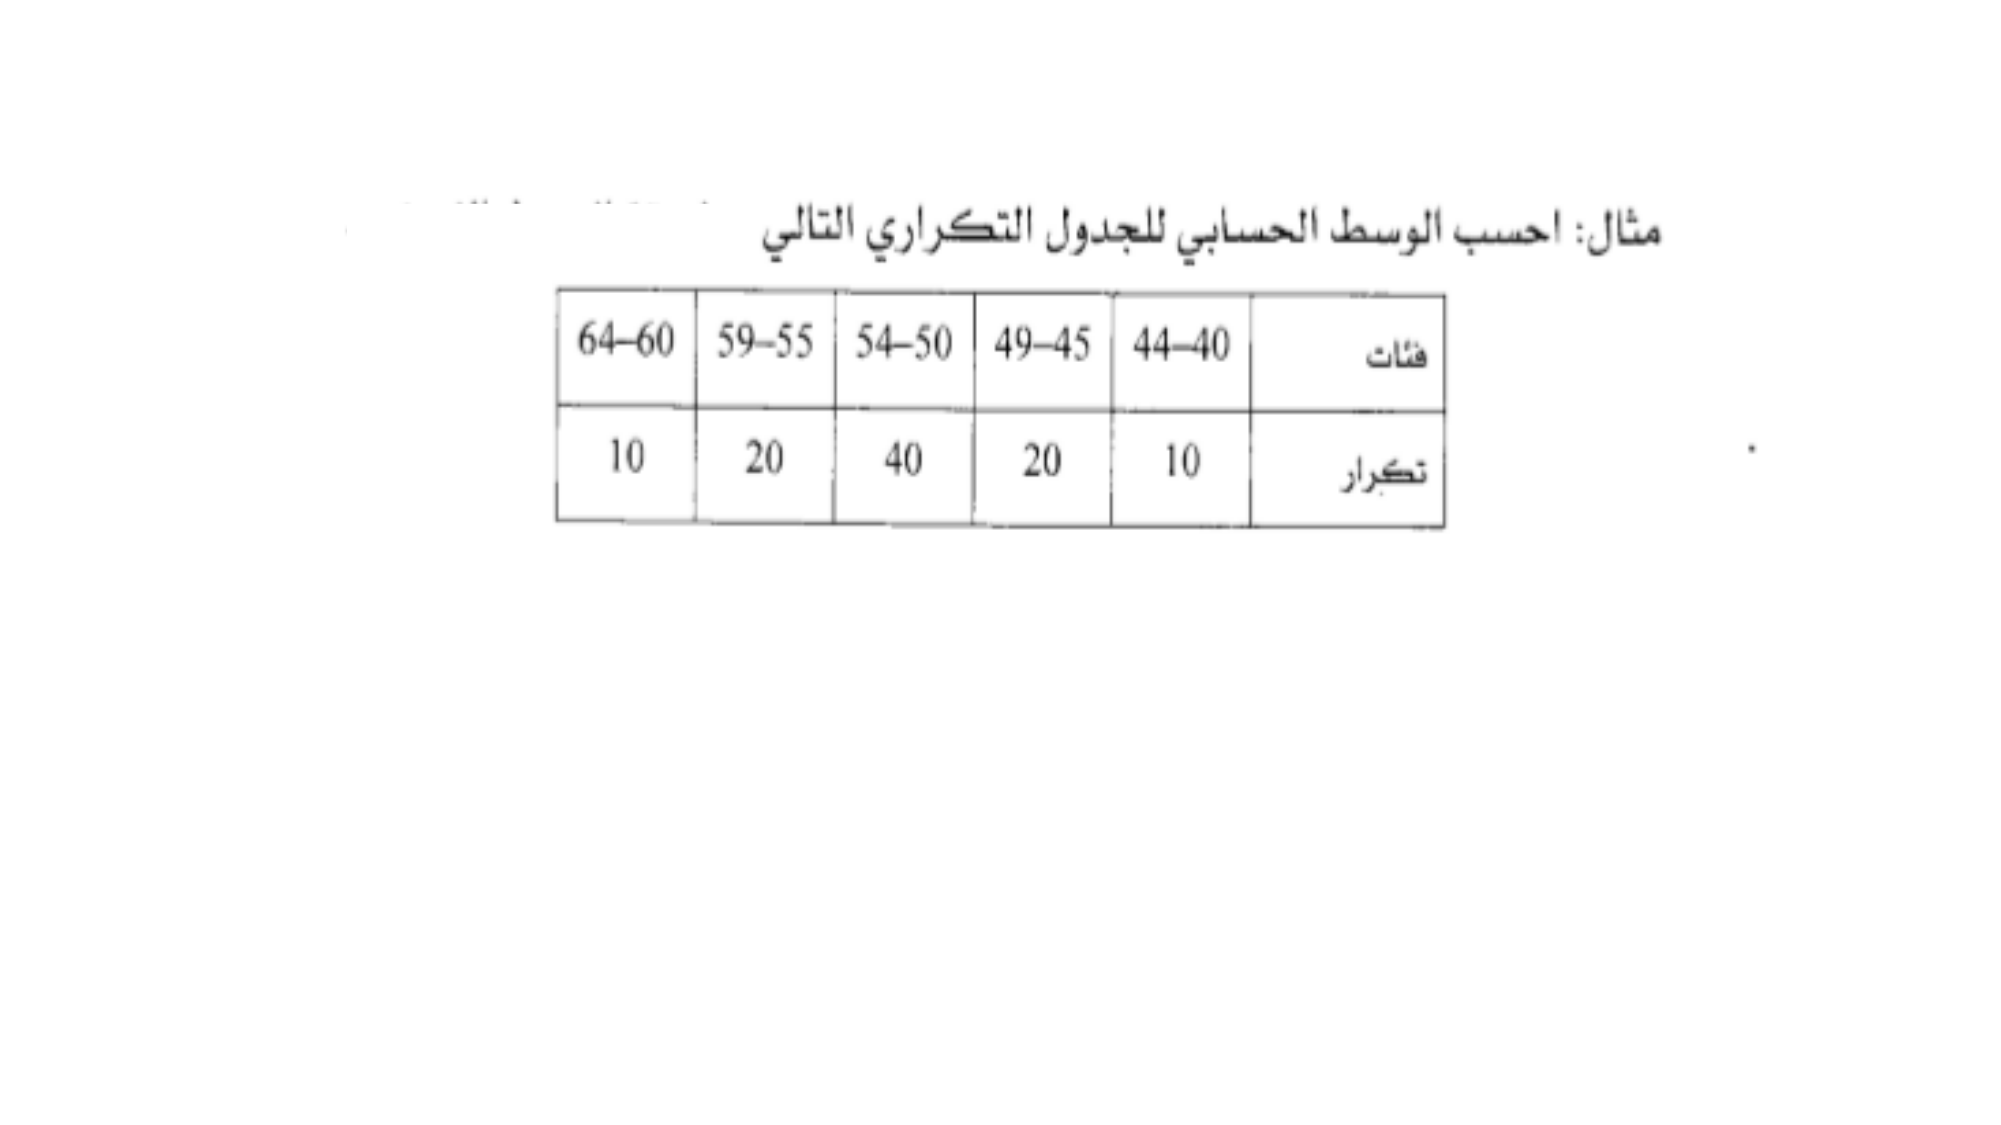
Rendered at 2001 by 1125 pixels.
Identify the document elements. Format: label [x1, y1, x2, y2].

picture [293, 167, 1781, 593]
